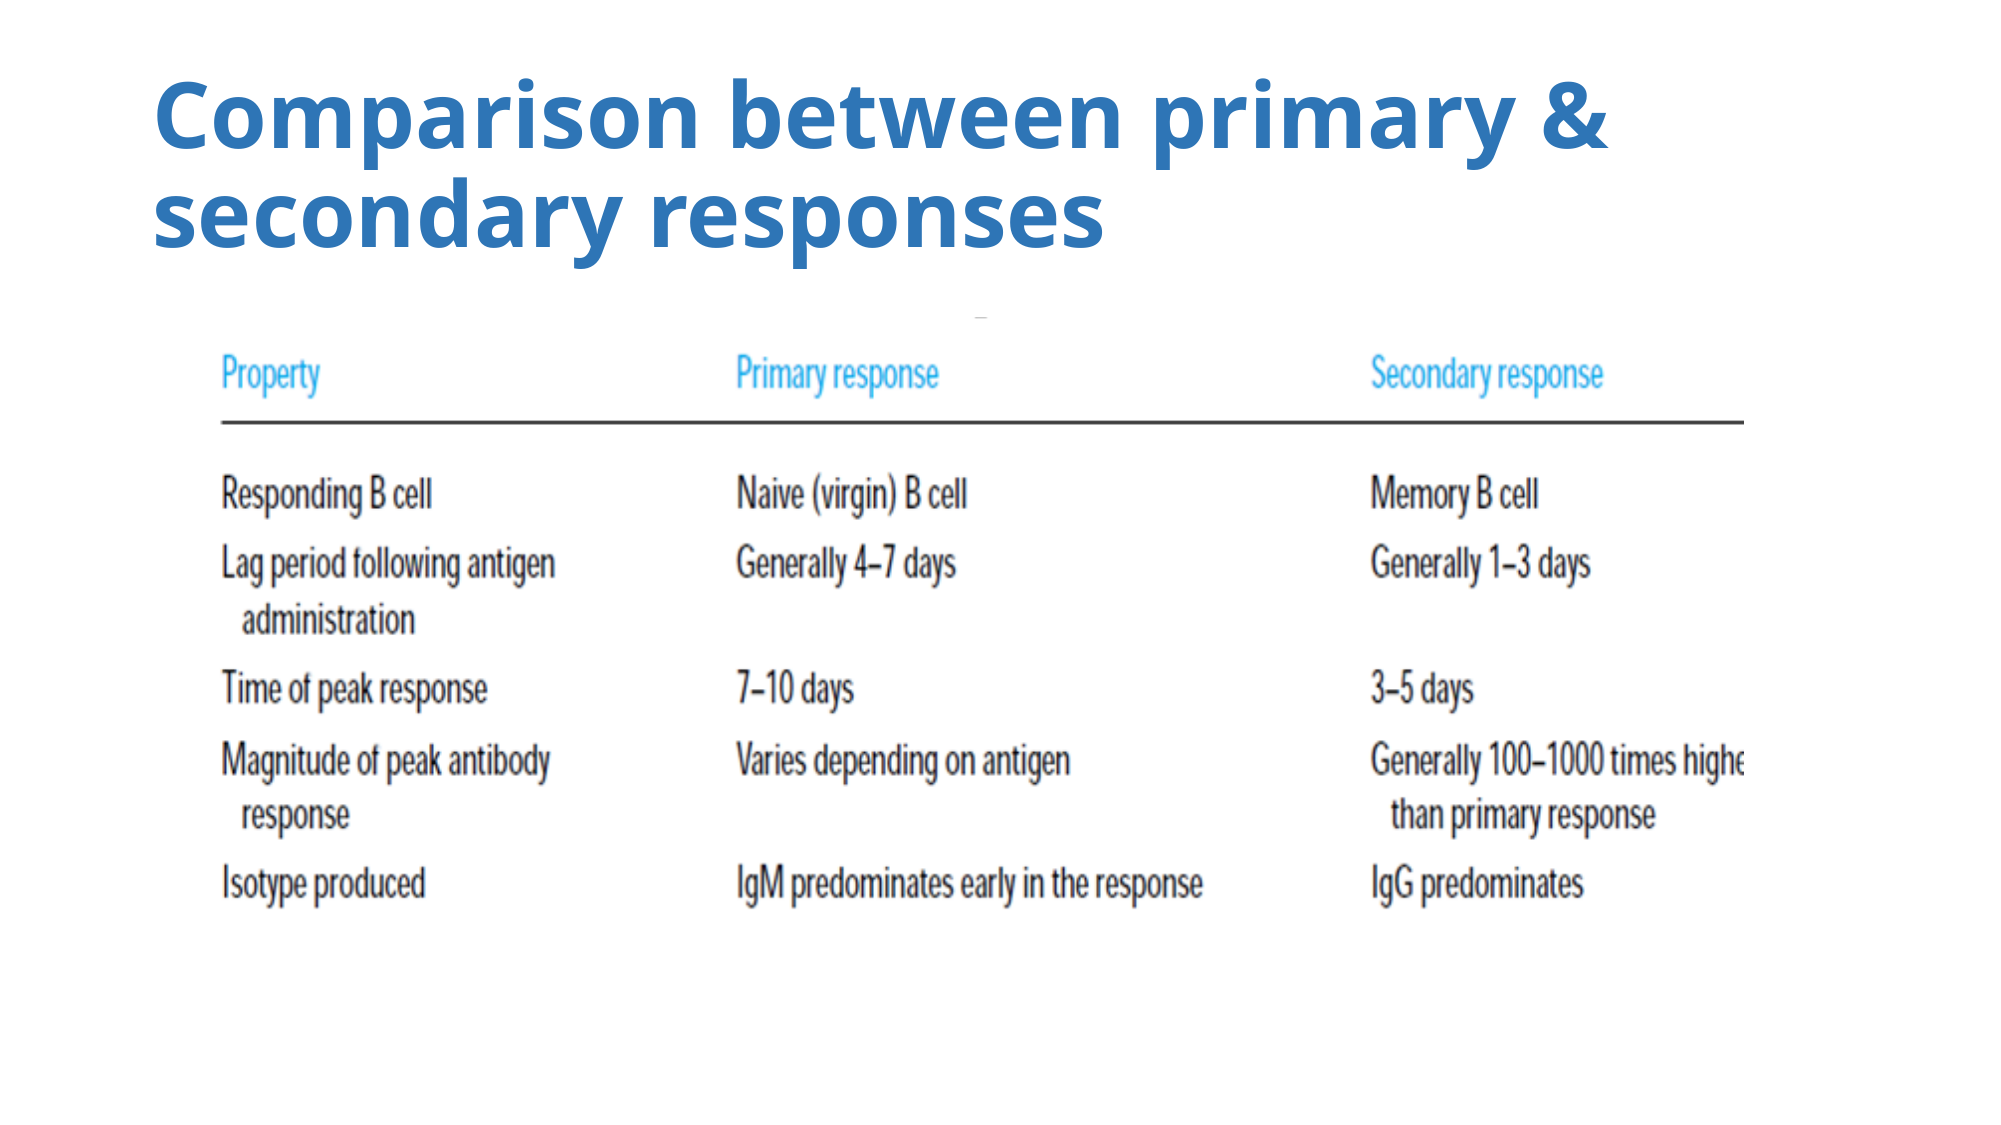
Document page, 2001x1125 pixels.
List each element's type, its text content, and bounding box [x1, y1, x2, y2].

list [217, 317, 1744, 911]
title Comparison between primary & secondary responses [137, 59, 1863, 278]
